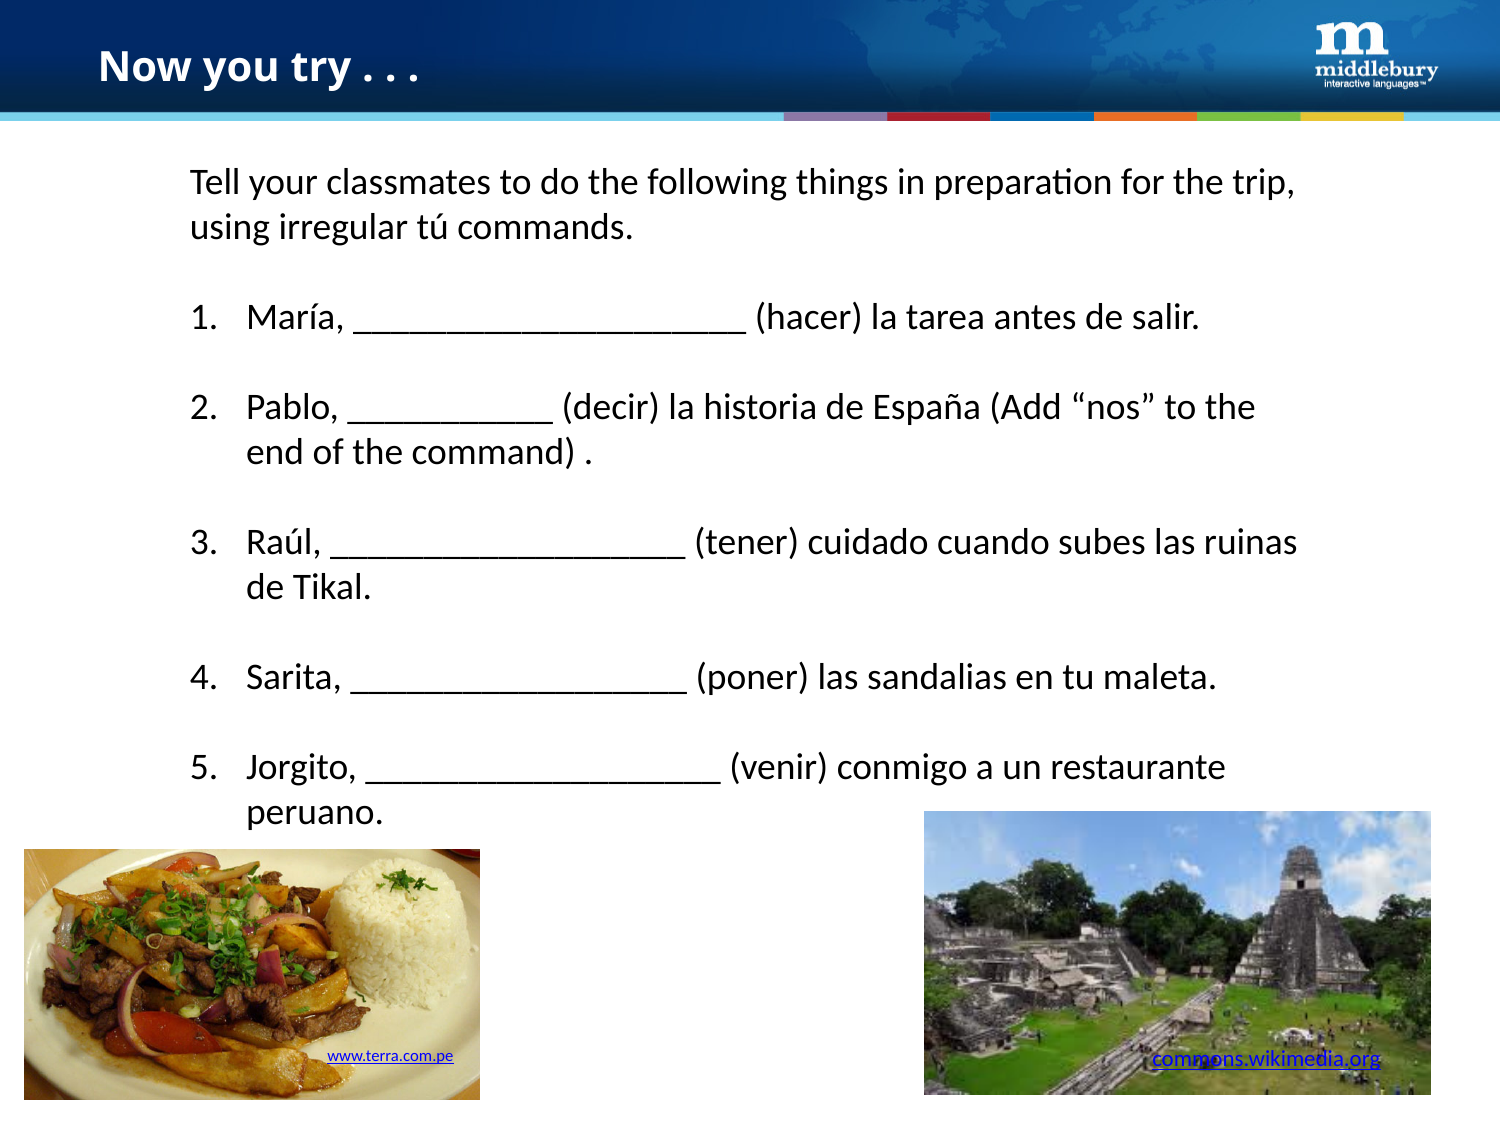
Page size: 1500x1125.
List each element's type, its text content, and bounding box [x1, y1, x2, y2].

title Now you try . . . [82, 24, 1245, 105]
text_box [24, 849, 480, 1101]
picture [0, 0, 1500, 121]
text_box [924, 811, 1432, 1125]
text_box Tell your classmates to do the following things in preparation for the trip, using irregular tú commands. María, _____________________ (hacer) la tarea antes de salir. Pablo, ___________ (decir) la historia de España (Add “nos” to the end of the command) . Raúl, ___________________ (tener) cuidado cuando subes las ruinas de Tikal. Sarita, __________________ (poner) las sandalias en tu maleta. Jorgito, ___________________ (venir) conmigo a un restaurante peruano. [174, 149, 1338, 885]
